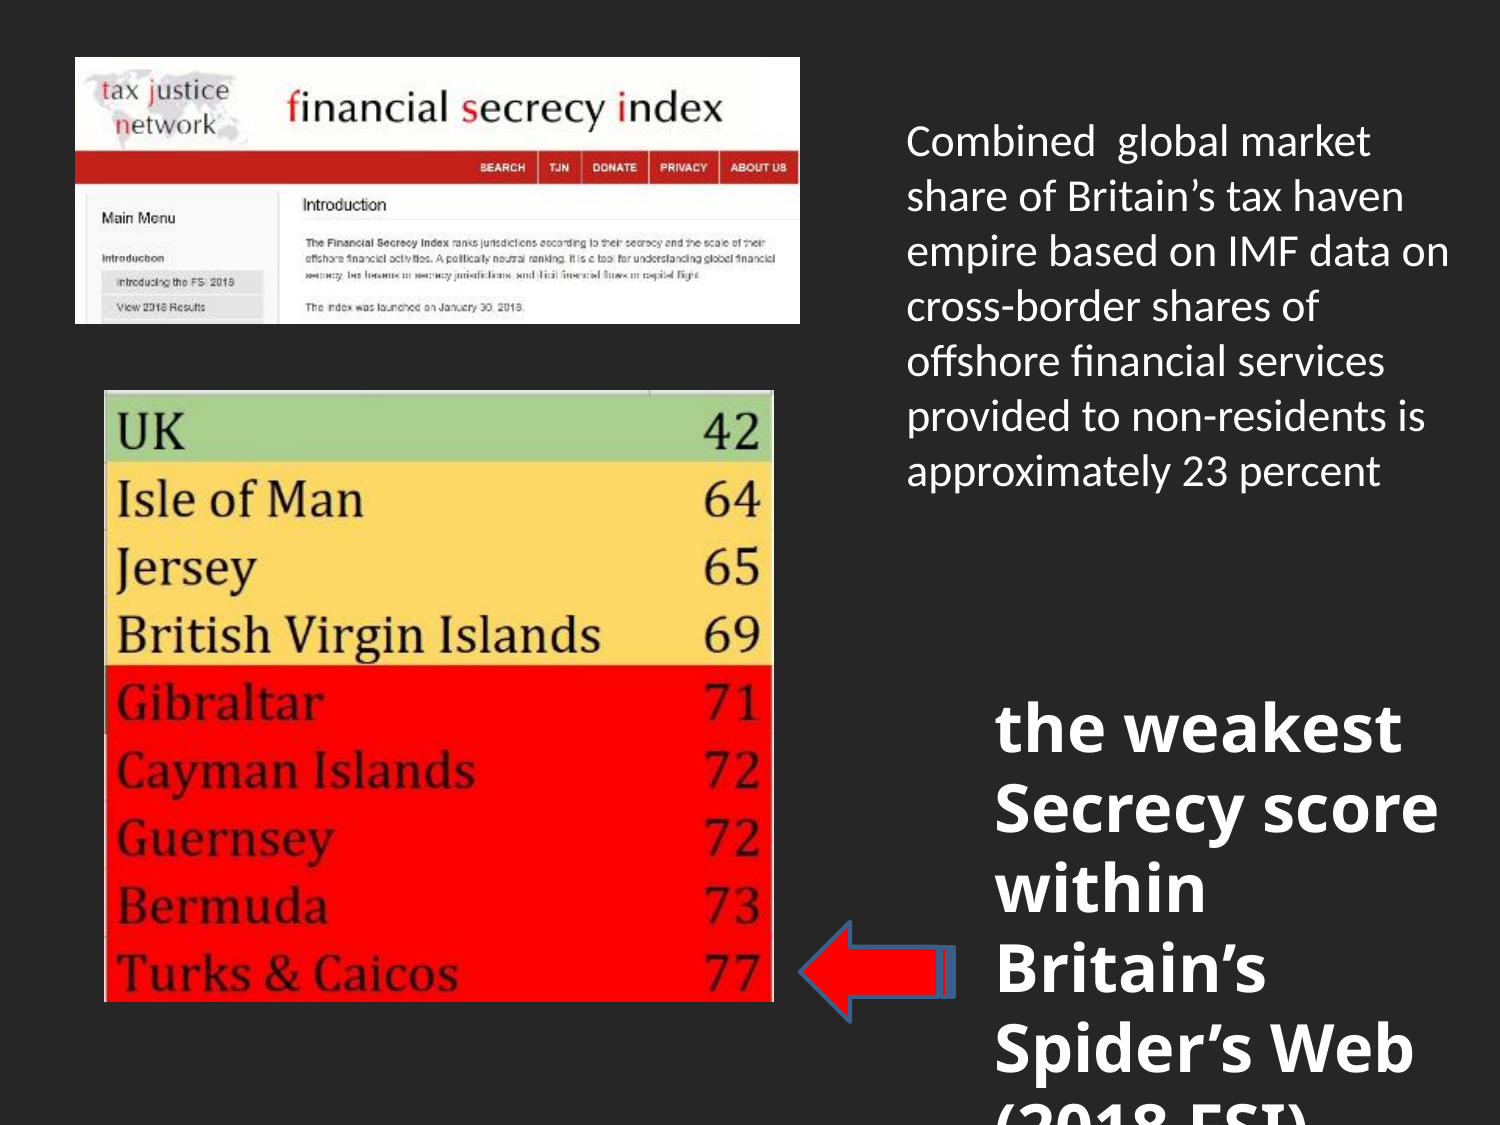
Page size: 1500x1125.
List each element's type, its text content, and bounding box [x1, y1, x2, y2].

text_box the weakest Secrecy score within Britain’s Spider’s Web (2018 FSI) [979, 678, 1500, 1125]
picture [75, 57, 801, 324]
picture [103, 390, 775, 1003]
text_box Combined global market share of Britain’s tax haven empire based on IMF data on cross-border shares of offshore financial services provided to non-residents is approximately 23 percent [891, 103, 1483, 593]
text_box [797, 919, 956, 1024]
